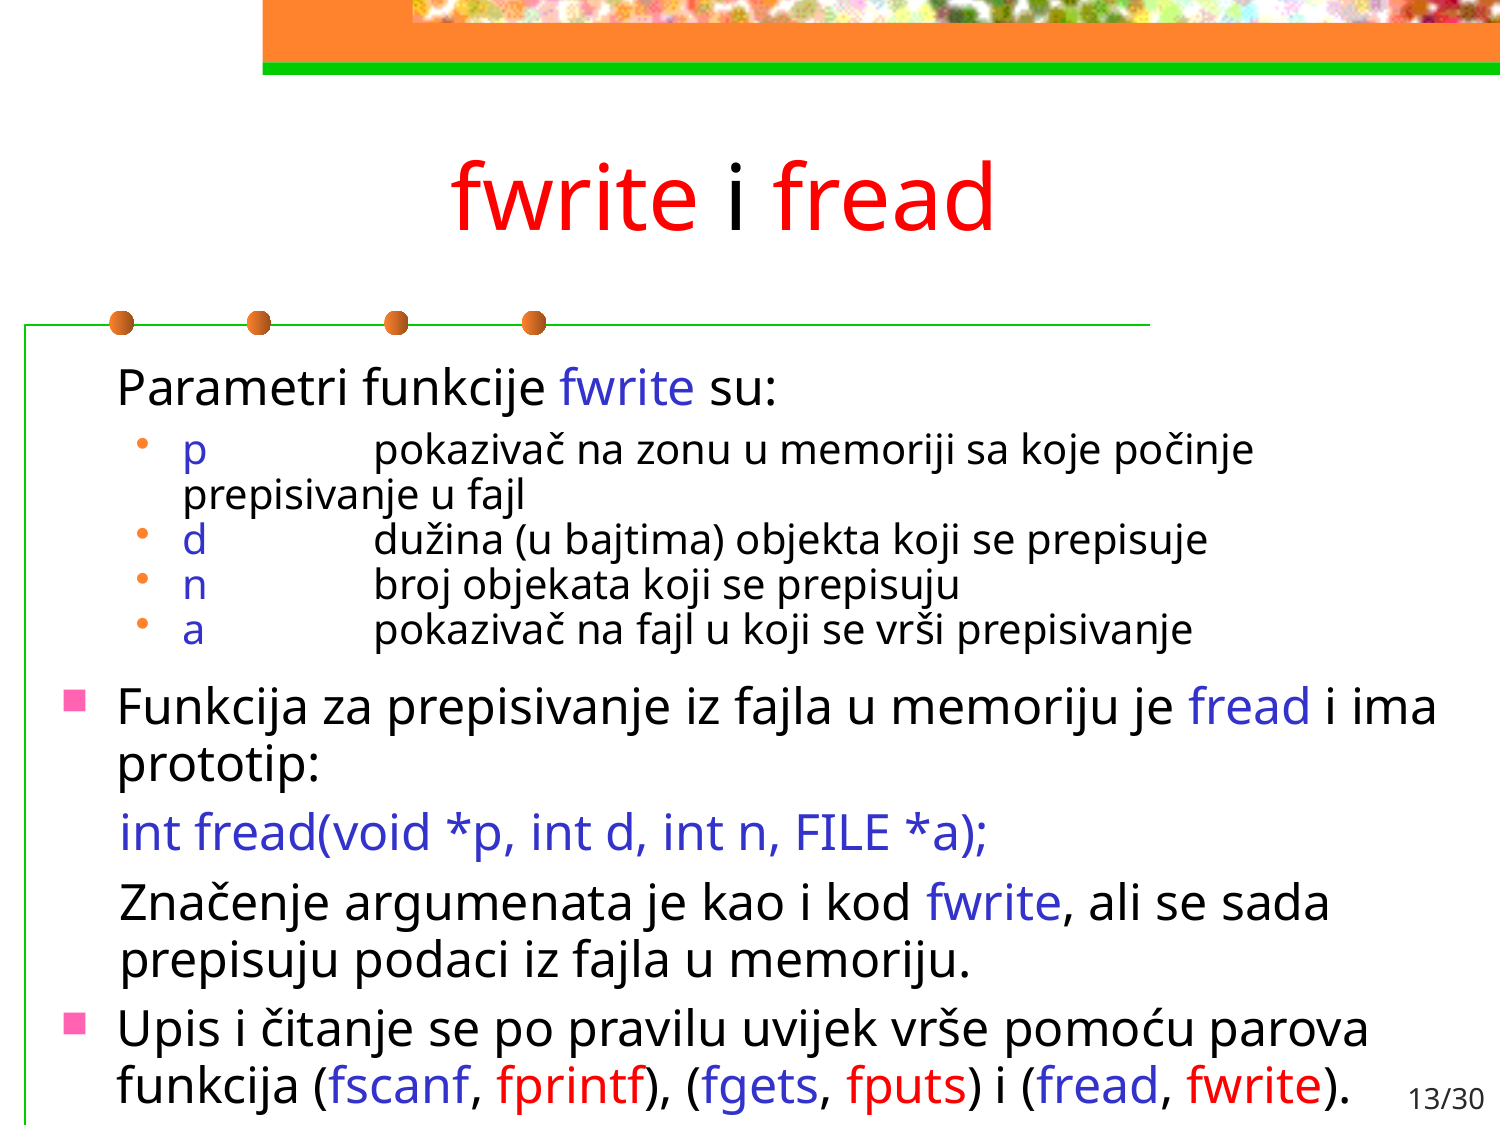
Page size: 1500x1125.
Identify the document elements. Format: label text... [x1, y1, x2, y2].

text_box 13/30 [1374, 1072, 1500, 1123]
list Parametri funkcije fwrite su: p pokazivač na zonu u memoriji sa koje počinje prepisivanje u fajl d dužina (u bajtima) objekta koji se prepisuje n broj objekata koji se prepisuju a pokazivač na fajl u koji se vrši prepisivanje Funkcija za prepisivanje iz fajla u memoriju je fread i ima prototip: int fread(void *p, int d, int n, FILE *a); Značenje argumenata je kao i kod fwrite, ali se sada prepisuju podaci iz fajla u memoriju. Upis i čitanje se po pravilu uvijek vrše pomoću parova funkcija (fscanf, fprintf), (fgets, fputs) i (fread, fwrite). [45, 354, 1475, 1105]
title fwrite i fread [87, 99, 1363, 288]
picture [412, 0, 1500, 23]
